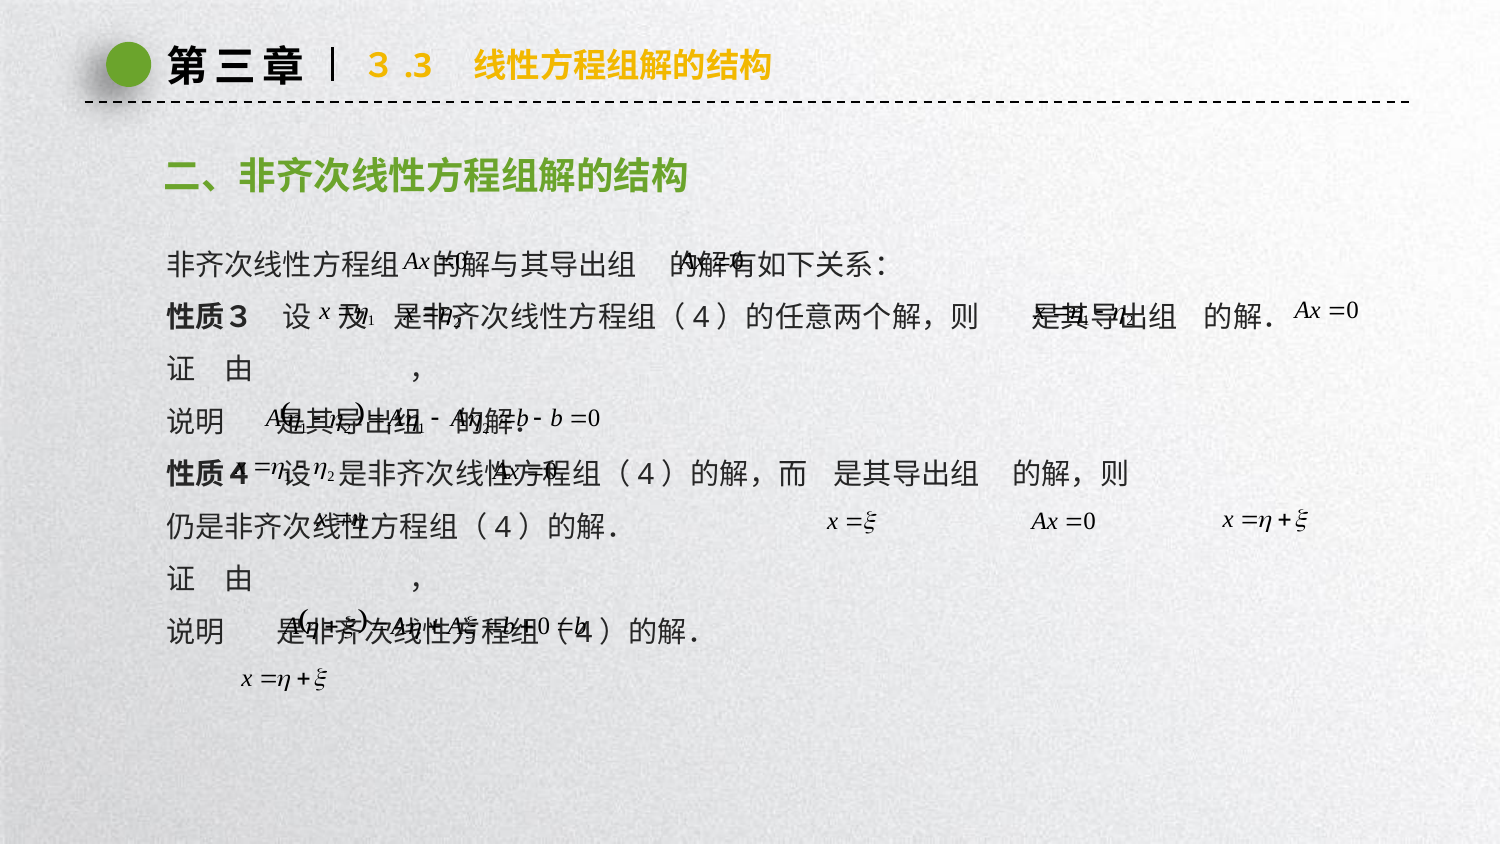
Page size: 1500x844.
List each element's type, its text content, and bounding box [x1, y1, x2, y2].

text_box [1288, 295, 1363, 326]
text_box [236, 662, 333, 697]
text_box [397, 246, 471, 277]
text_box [277, 608, 591, 645]
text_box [398, 295, 466, 332]
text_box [314, 294, 380, 331]
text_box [673, 246, 748, 277]
text_box ３.3 线性方程组解的结构 [347, 37, 788, 92]
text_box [229, 449, 339, 486]
text_box [104, 39, 152, 90]
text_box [1025, 506, 1100, 536]
text_box 非齐次线性方程组 的解与其导出组 的解有如下关系： 性质３ 设 及 是非齐次线性方程组（4）的任意两个解，则 是其导出组 的解． 证 由 ， 说明 是其导出组 的解． 性质４ 设 是非齐次线性方程组（4）的解，而 是其导出组 的解，则 仍是非齐次线性方程组（4）的解． 证 由 ， 说明 是非齐次线性方程组（4）的解． [151, 220, 1362, 656]
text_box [487, 455, 561, 486]
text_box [311, 509, 373, 538]
text_box 第三章 [152, 32, 320, 97]
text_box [821, 506, 883, 541]
picture [0, 0, 1500, 844]
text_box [1217, 504, 1314, 538]
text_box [1029, 294, 1138, 331]
text_box 二、非齐次线性方程组解的结构 [148, 144, 1360, 205]
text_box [259, 401, 605, 438]
